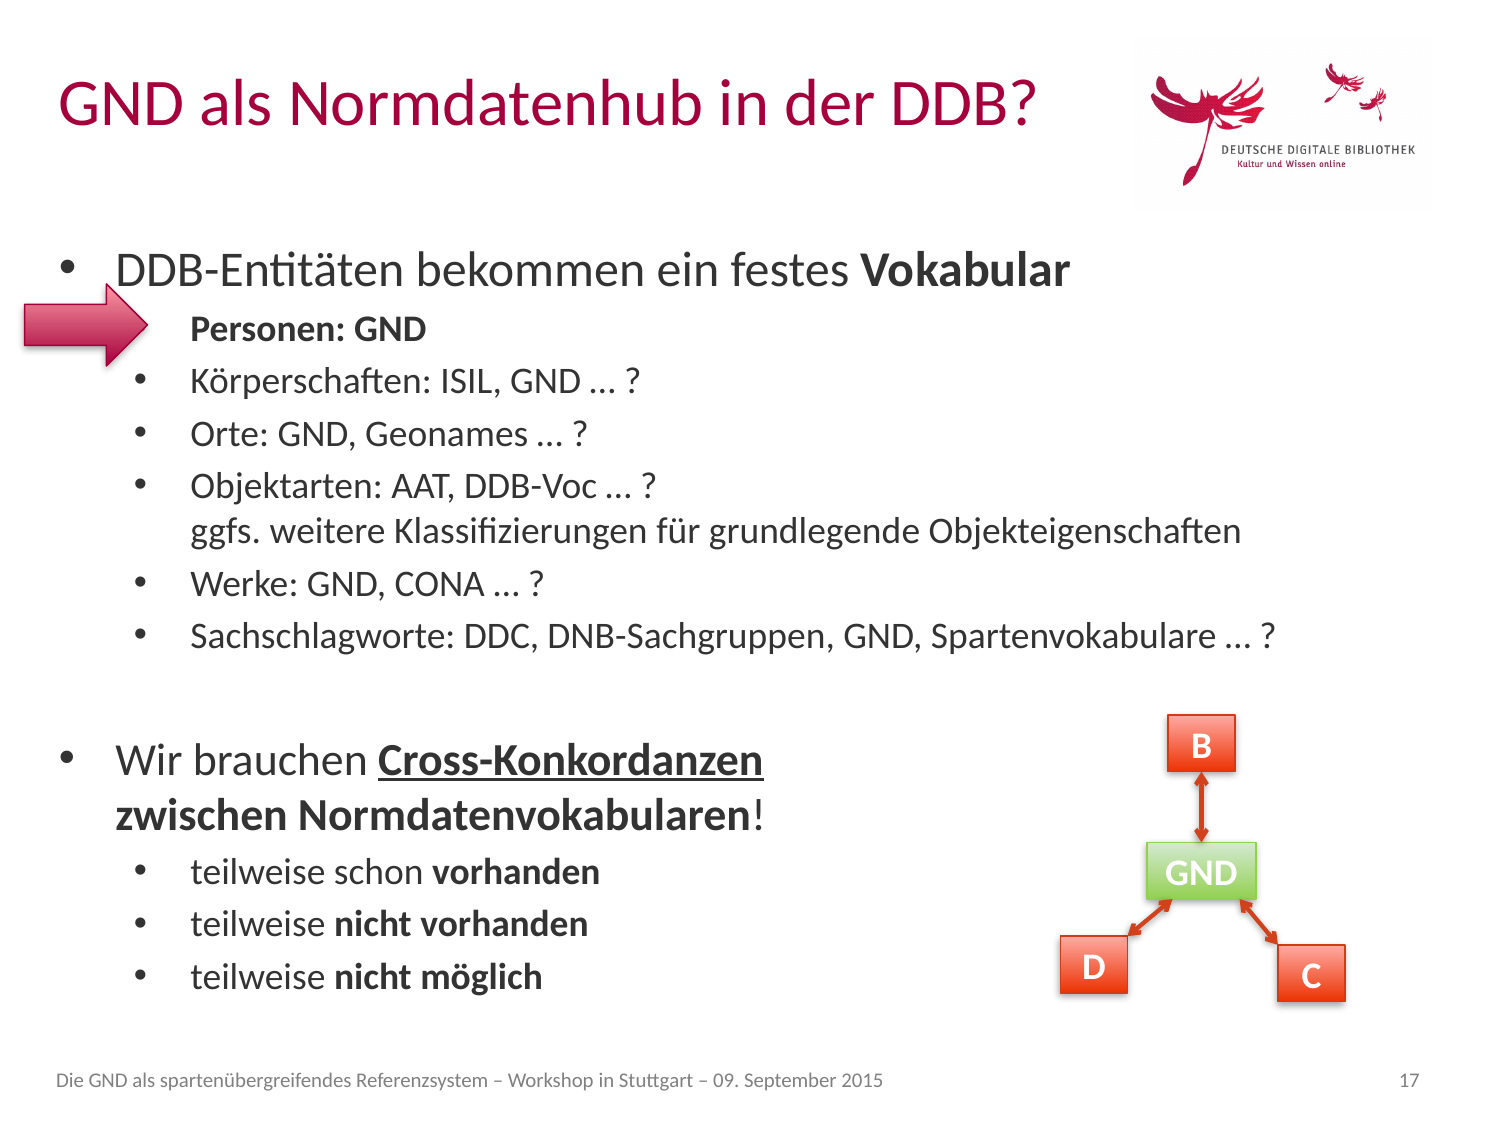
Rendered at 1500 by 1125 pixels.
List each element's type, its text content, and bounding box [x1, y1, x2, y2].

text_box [1059, 714, 1346, 1002]
list DDB-Entitäten bekommen ein festes Vokabular Personen: GND Körperschaften: ISIL, GND … ? Orte: GND, Geonames … ? Objektarten: AAT, DDB-Voc … ? ggfs. weitere Klassifizierungen für grundlegende Objekteigenschaften Werke: GND, CONA … ? Sachschlagworte: DDC, DNB-Sachgruppen, GND, Spartenvokabulare … ? Wir brauchen Cross-Konkordanzen zwischen Normdatenvokabularen! teilweise schon vorhanden teilweise nicht vorhanden teilweise nicht möglich [59, 236, 1433, 1004]
list GND als Normdatenhub in der DDB? [59, 59, 1090, 125]
text_box [24, 283, 148, 366]
picture [1134, 38, 1433, 211]
